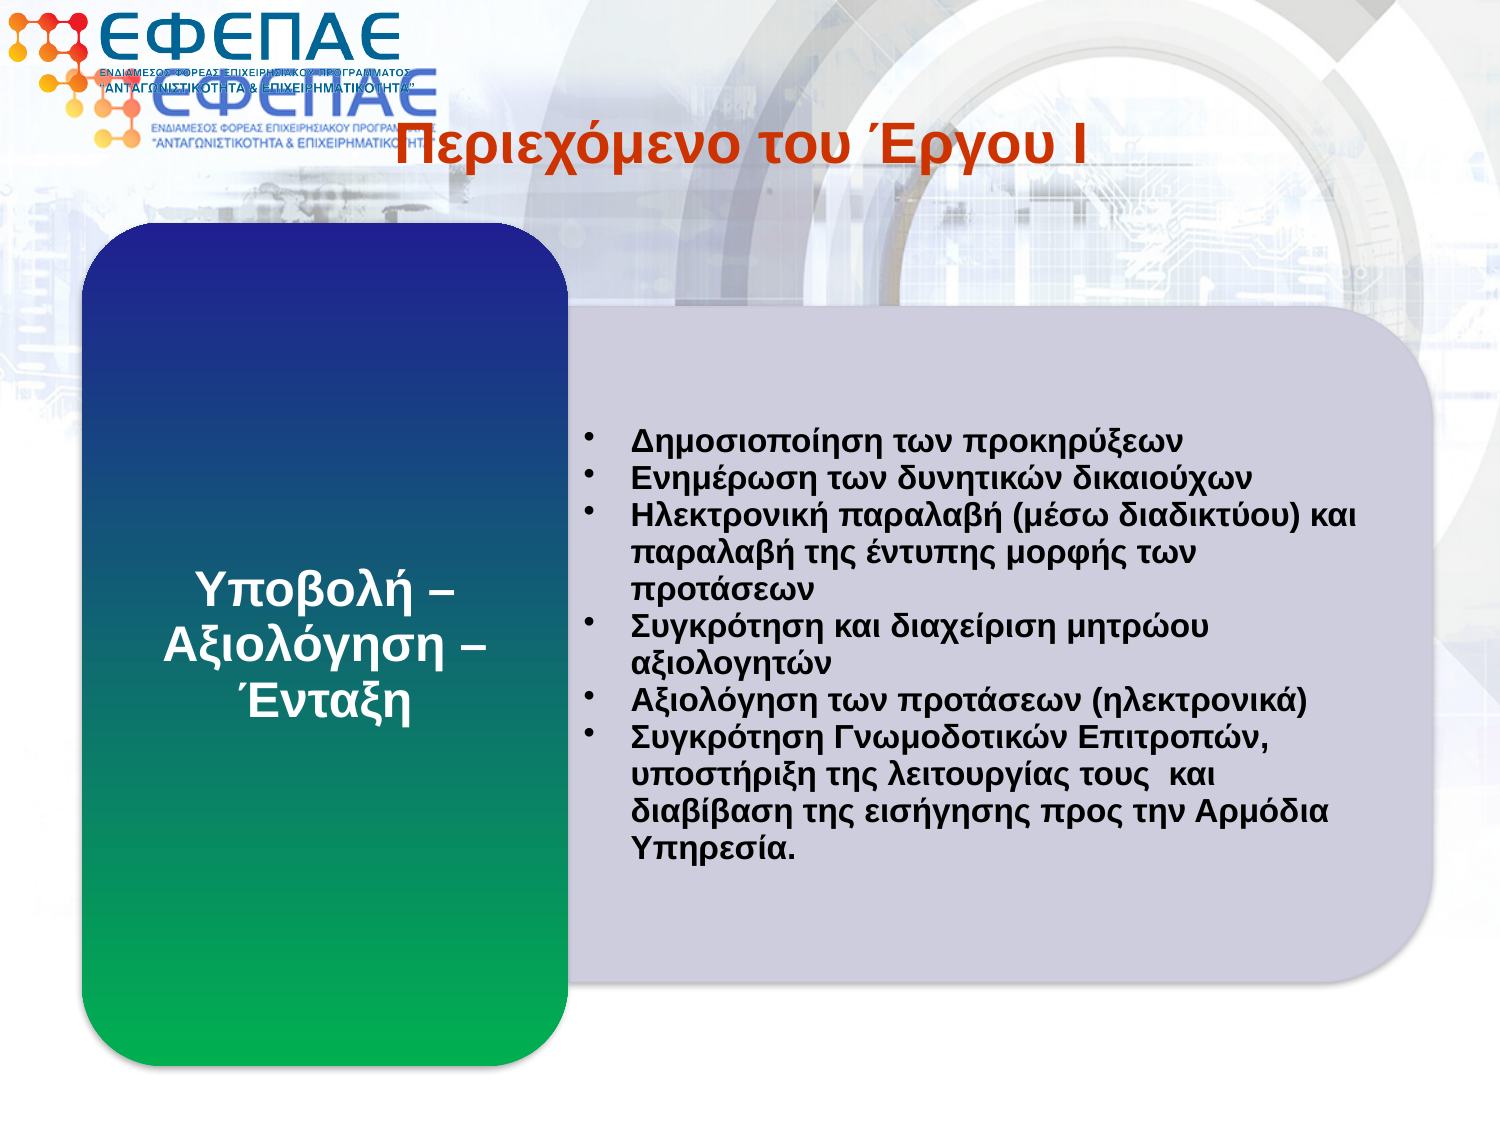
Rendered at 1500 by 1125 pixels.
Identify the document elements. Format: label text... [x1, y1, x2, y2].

picture [0, 0, 423, 106]
table_cell 15 [0, 0, 1500, 1125]
title Περιεχόμενο του Έργου Ι [76, 93, 1424, 188]
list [81, 222, 1433, 1067]
